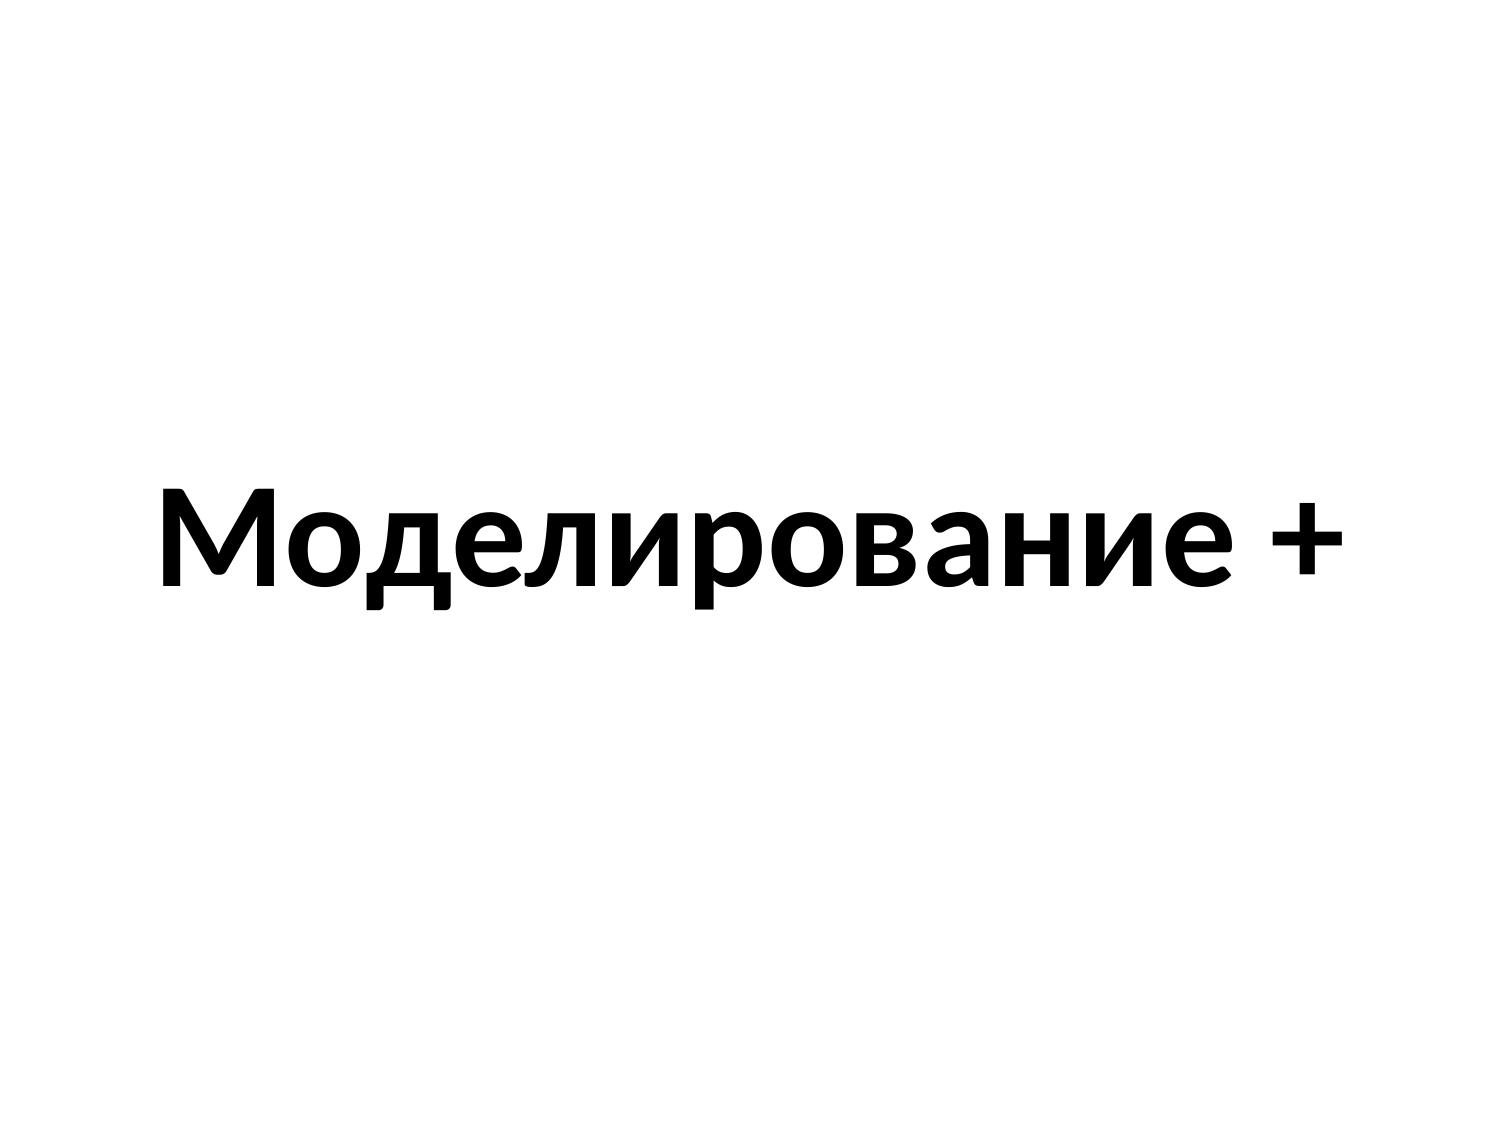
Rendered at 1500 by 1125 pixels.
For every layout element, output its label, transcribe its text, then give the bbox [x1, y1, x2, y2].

title Моделирование + [75, 45, 1425, 1008]
